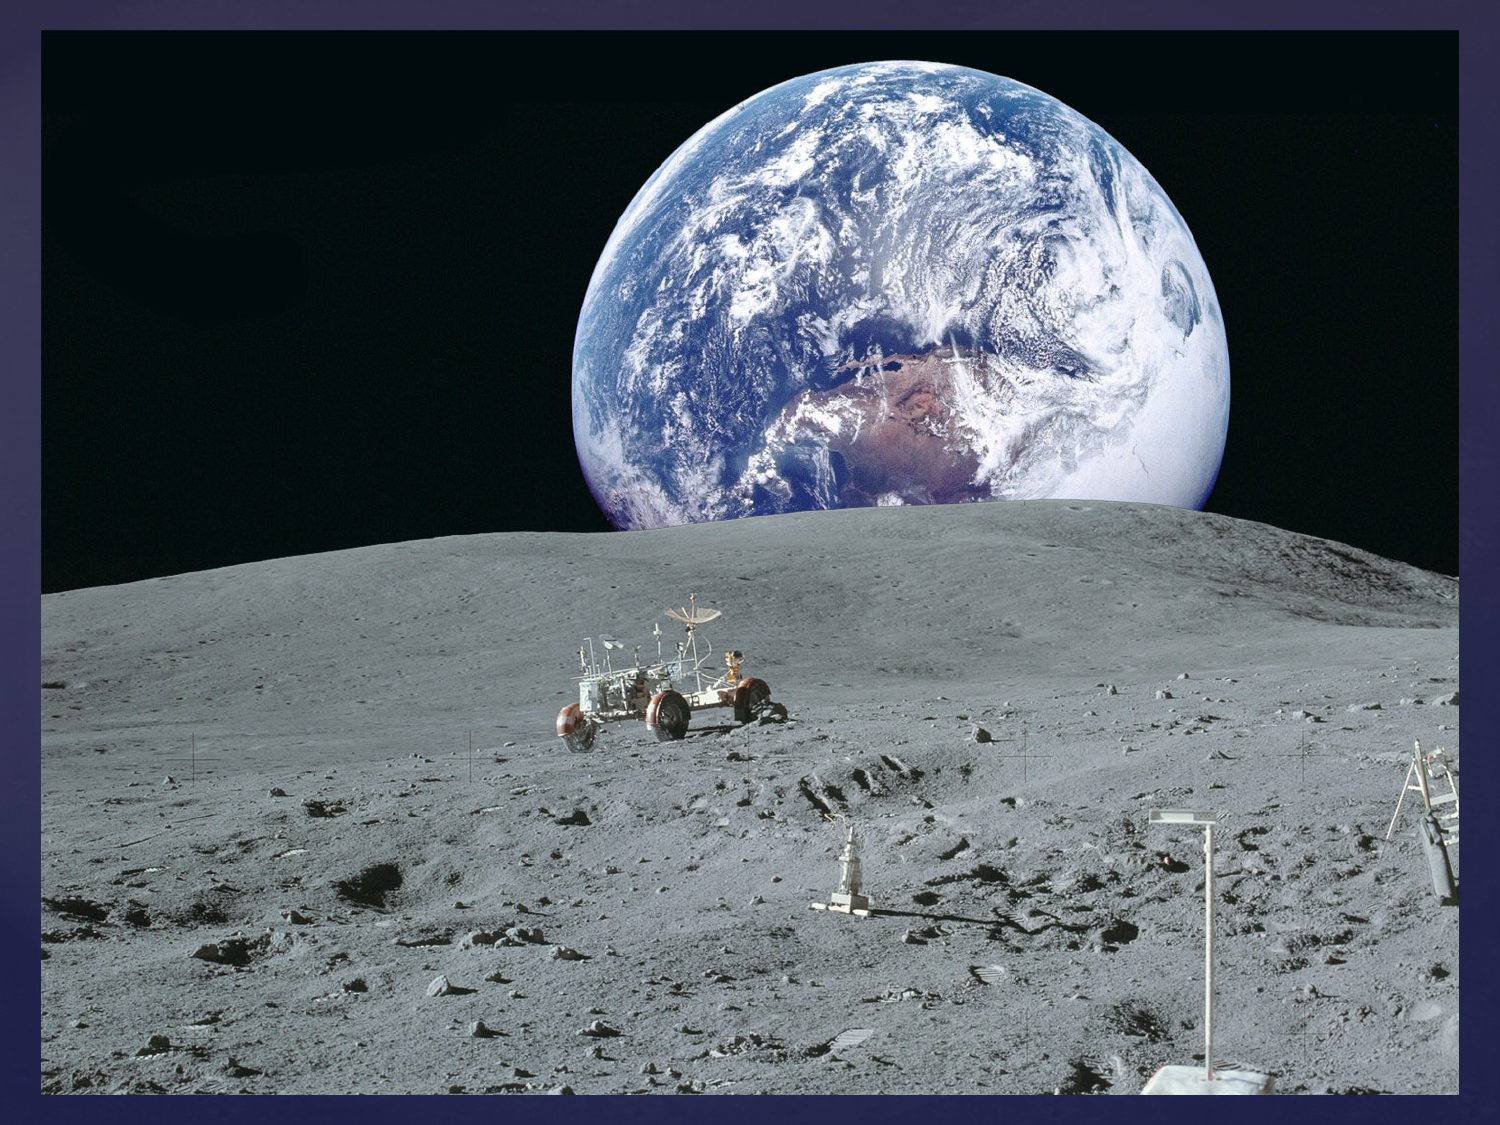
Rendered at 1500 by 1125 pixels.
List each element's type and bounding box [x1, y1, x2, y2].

picture [40, 30, 1460, 1095]
